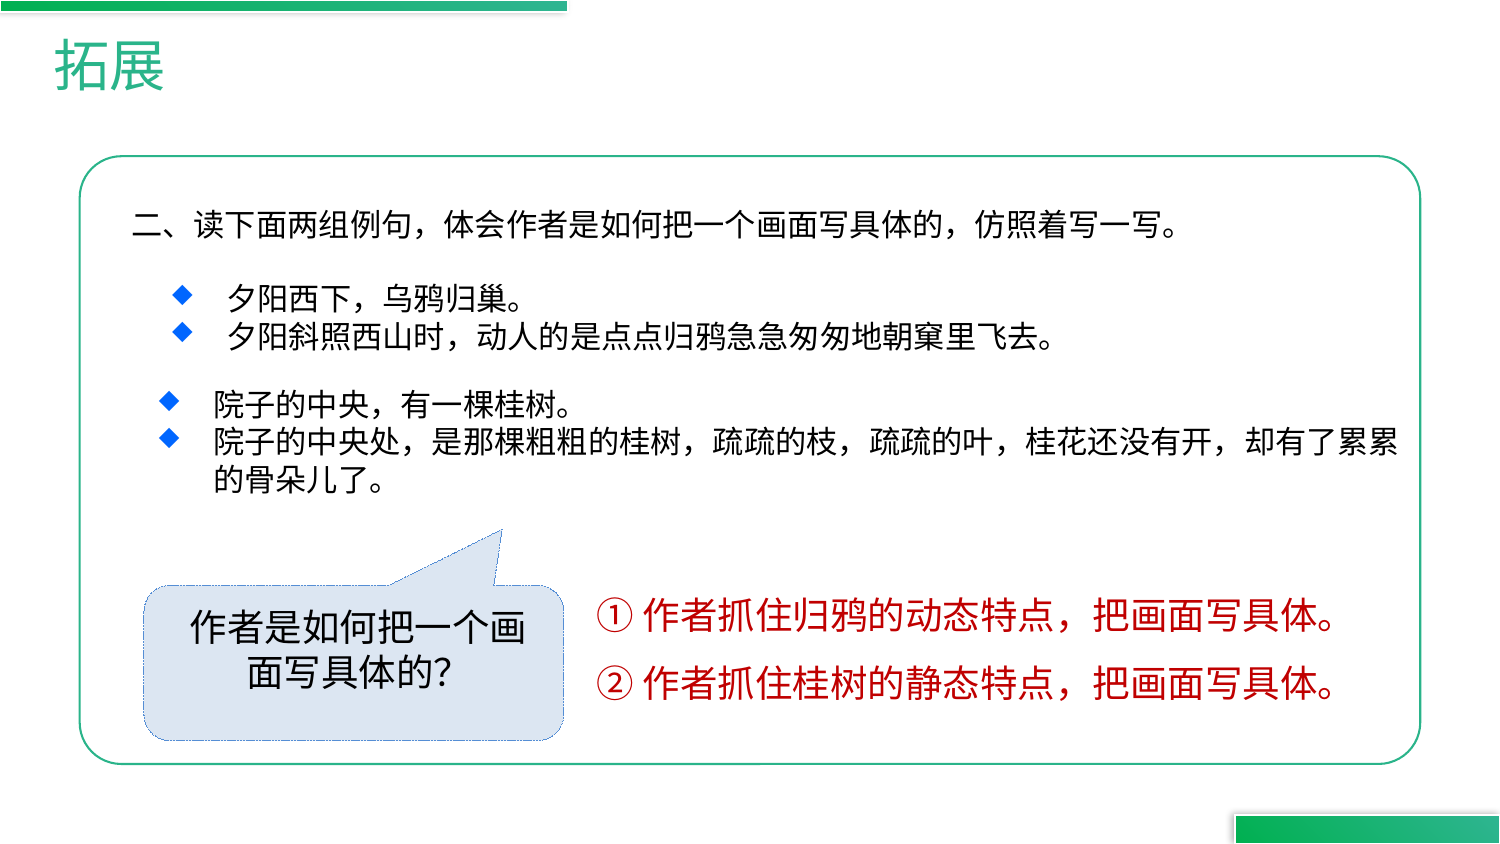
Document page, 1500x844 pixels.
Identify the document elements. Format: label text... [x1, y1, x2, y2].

text_box 夕阳西下，乌鸦归巢。 夕阳斜照西山时，动人的是点点归鸦急急匆匆地朝窠里飞去。 [158, 273, 1082, 360]
text_box 院子的中央，有一棵桂树。 院子的中央处，是那棵粗粗的桂树，疏疏的枝，疏疏的叶，桂花还没有开，却有了累累的骨朵儿了。 [145, 379, 1425, 504]
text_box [143, 585, 564, 741]
text_box 二、读下面两组例句，体会作者是如何把一个画面写具体的，仿照着写一写。 [120, 200, 1432, 249]
list 拓展 [41, 32, 382, 94]
text_box ①作者抓住归鸦的动态特点，把画面写具体。 ②作者抓住桂树的静态特点，把画面写具体。 [585, 564, 1500, 711]
